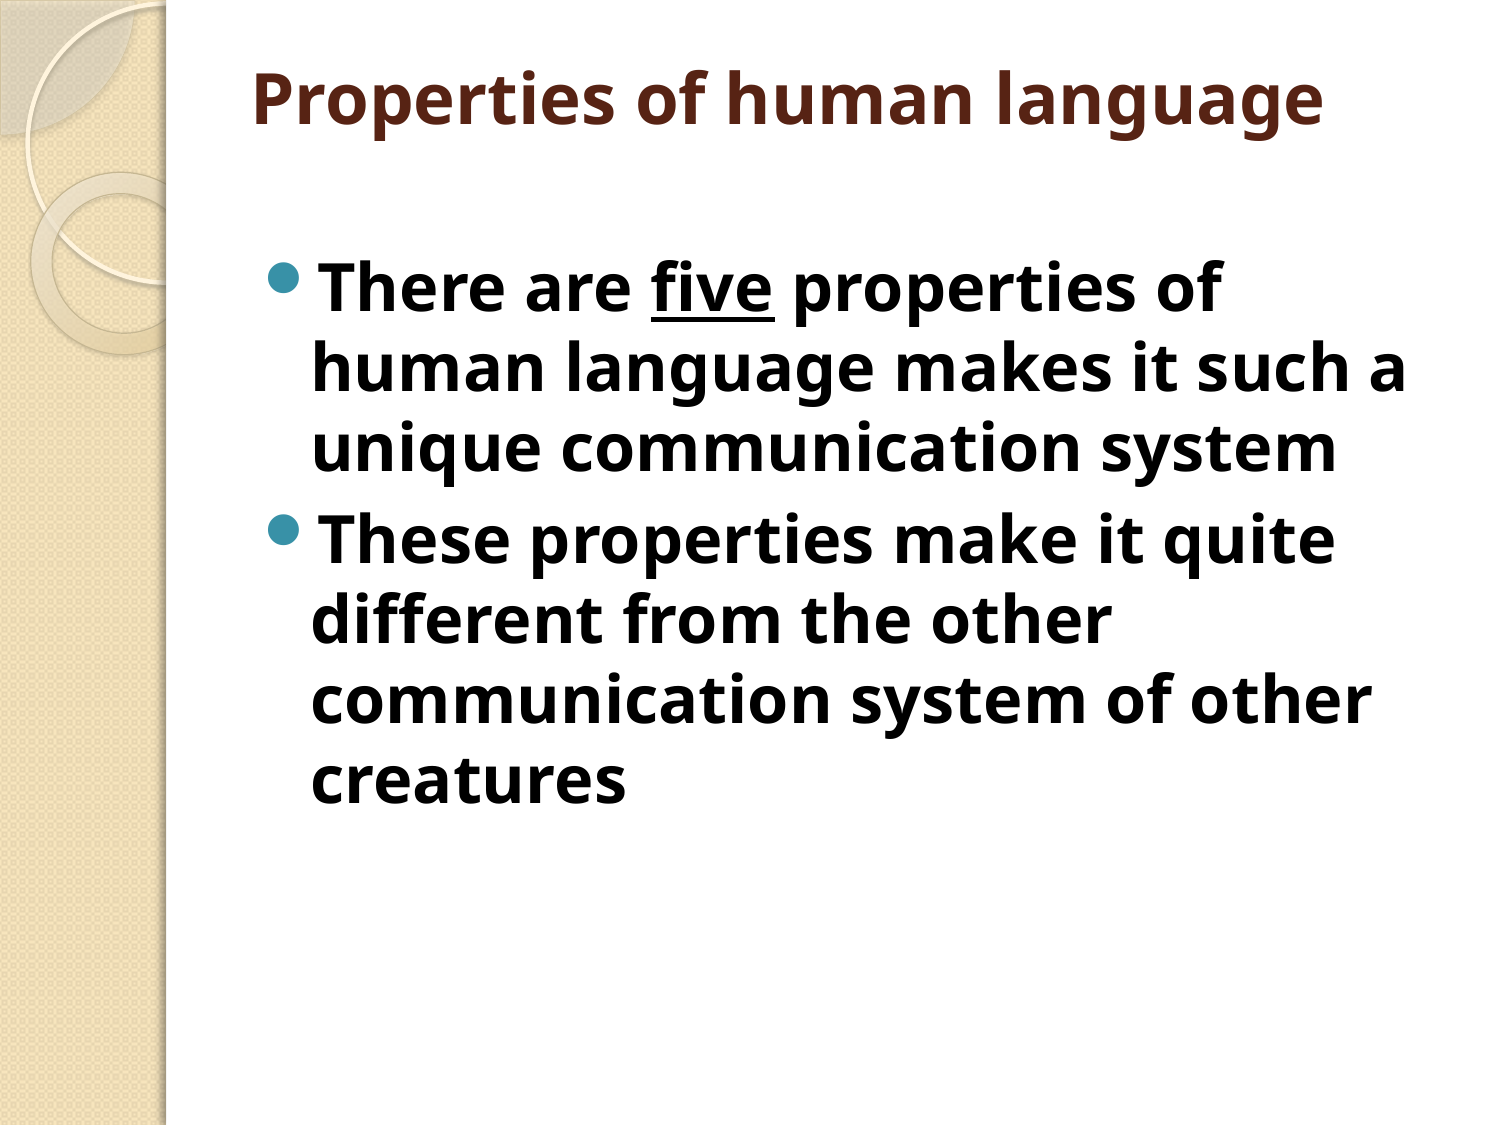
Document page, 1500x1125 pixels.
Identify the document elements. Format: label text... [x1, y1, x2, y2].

list There are five properties of human language makes it such a unique communication system These properties make it quite different from the other communication system of other creatures [235, 237, 1466, 1025]
title Properties of human language [235, 45, 1466, 233]
